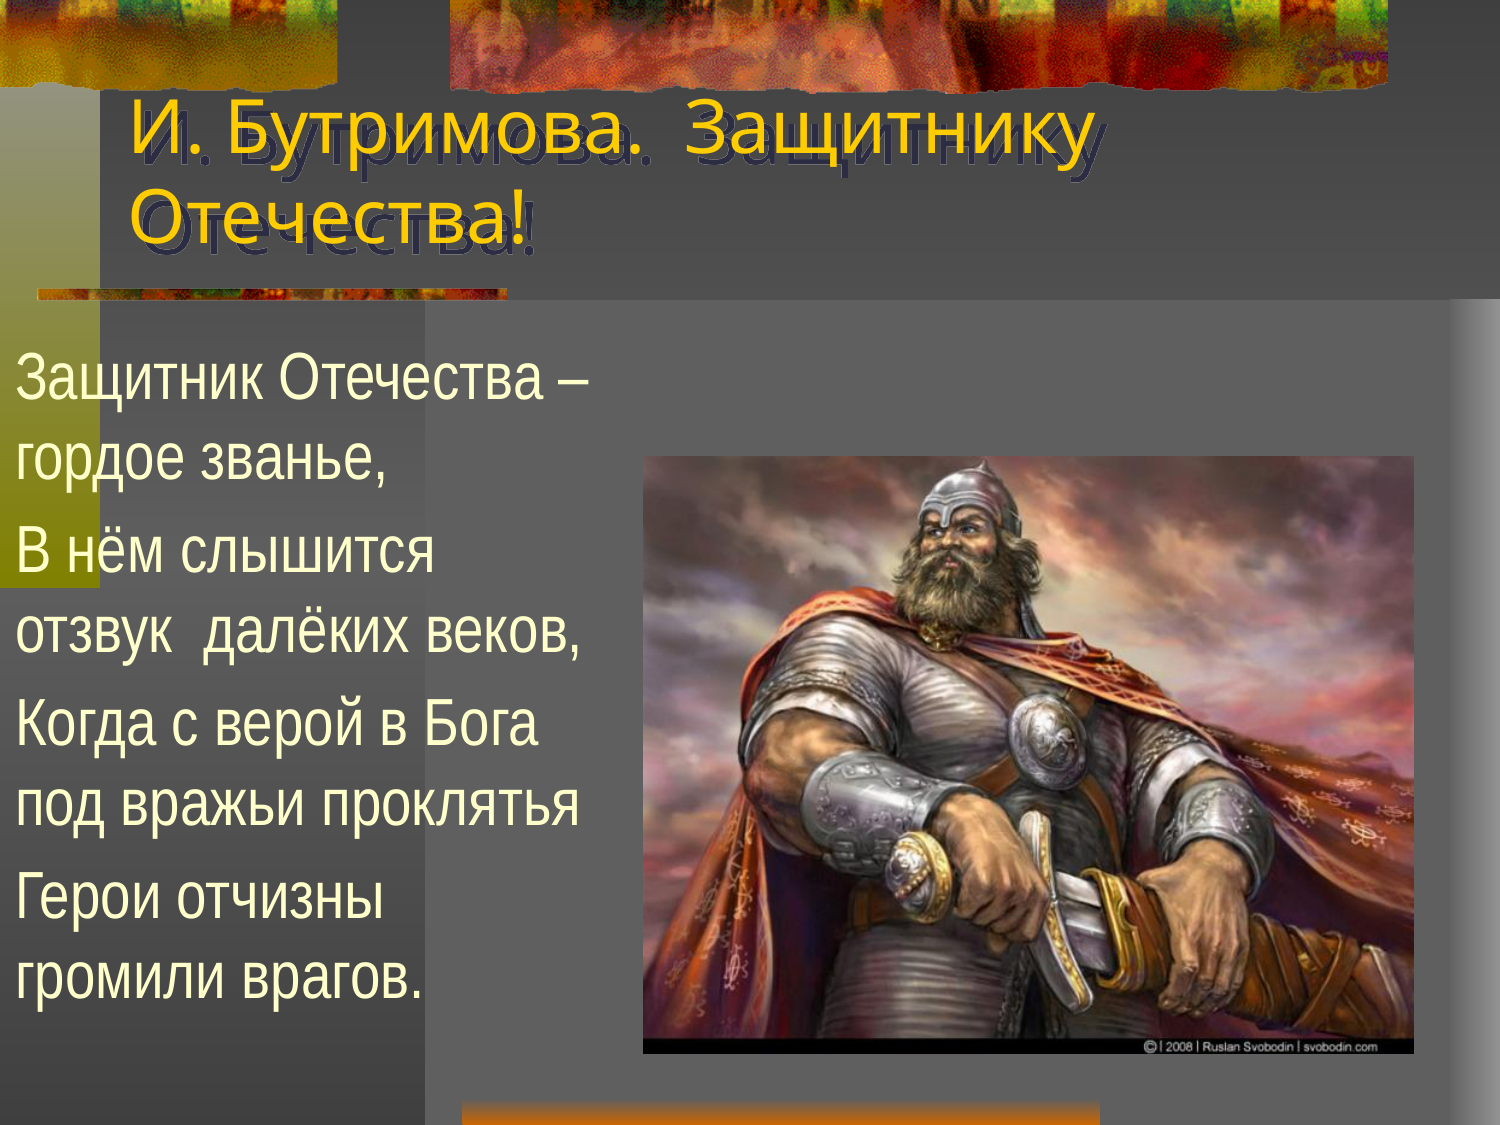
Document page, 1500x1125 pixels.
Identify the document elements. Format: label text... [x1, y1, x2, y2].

picture [450, 0, 1388, 75]
list Защитник Отечества – гордое званье, В нём слышится отзвук далёких веков, Когда с верой в Бога под вражьи проклятья Герои отчизны громили врагов. [0, 324, 625, 1000]
picture [37, 287, 507, 304]
title И. Бутримова. Защитнику Отечества! [112, 75, 1388, 263]
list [643, 455, 1415, 1054]
picture [0, 0, 338, 94]
